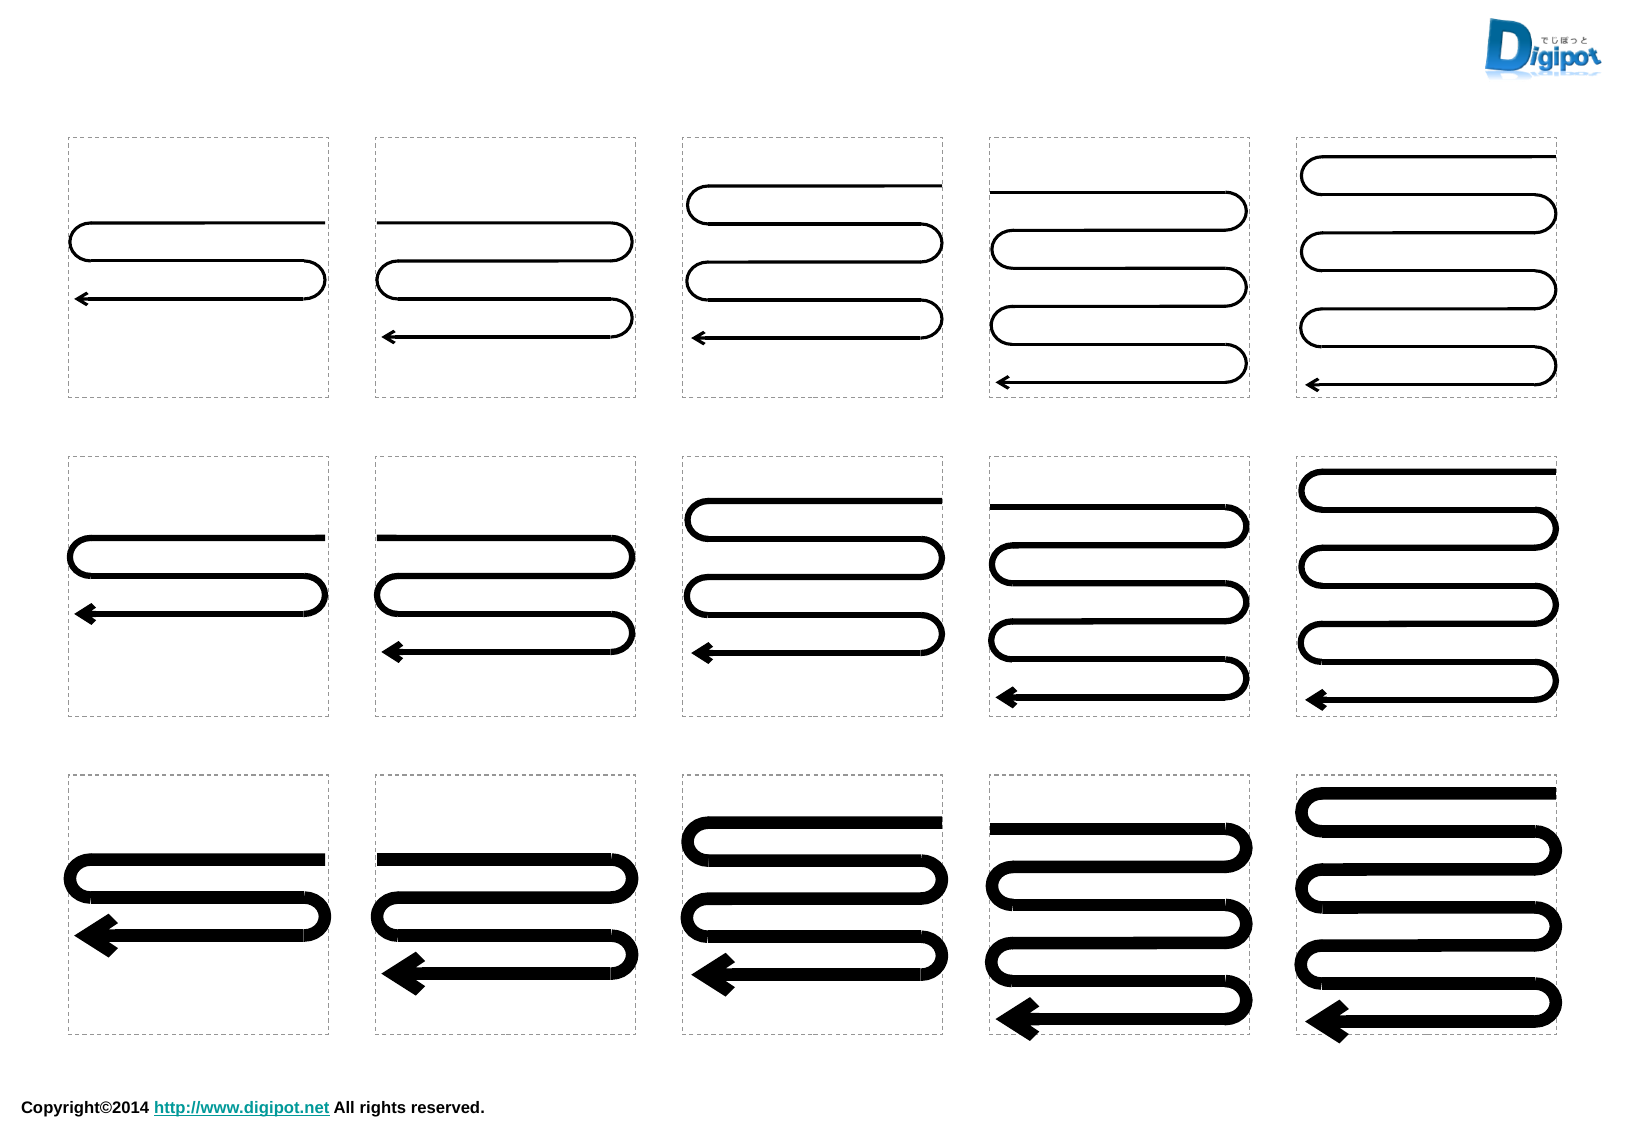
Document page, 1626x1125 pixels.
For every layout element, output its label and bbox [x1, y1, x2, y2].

text_box [686, 822, 943, 975]
text_box [686, 185, 943, 339]
text_box [1300, 156, 1557, 386]
text_box [376, 859, 633, 974]
text_box [989, 191, 1247, 383]
text_box [686, 500, 943, 654]
picture [1485, 18, 1602, 82]
text_box [69, 537, 326, 615]
text_box [989, 506, 1247, 698]
text_box [376, 537, 633, 653]
text_box [1300, 793, 1557, 1022]
text_box [69, 222, 326, 300]
text_box [69, 859, 326, 936]
text_box [1300, 471, 1557, 701]
text_box [376, 222, 633, 338]
text_box [989, 828, 1247, 1020]
